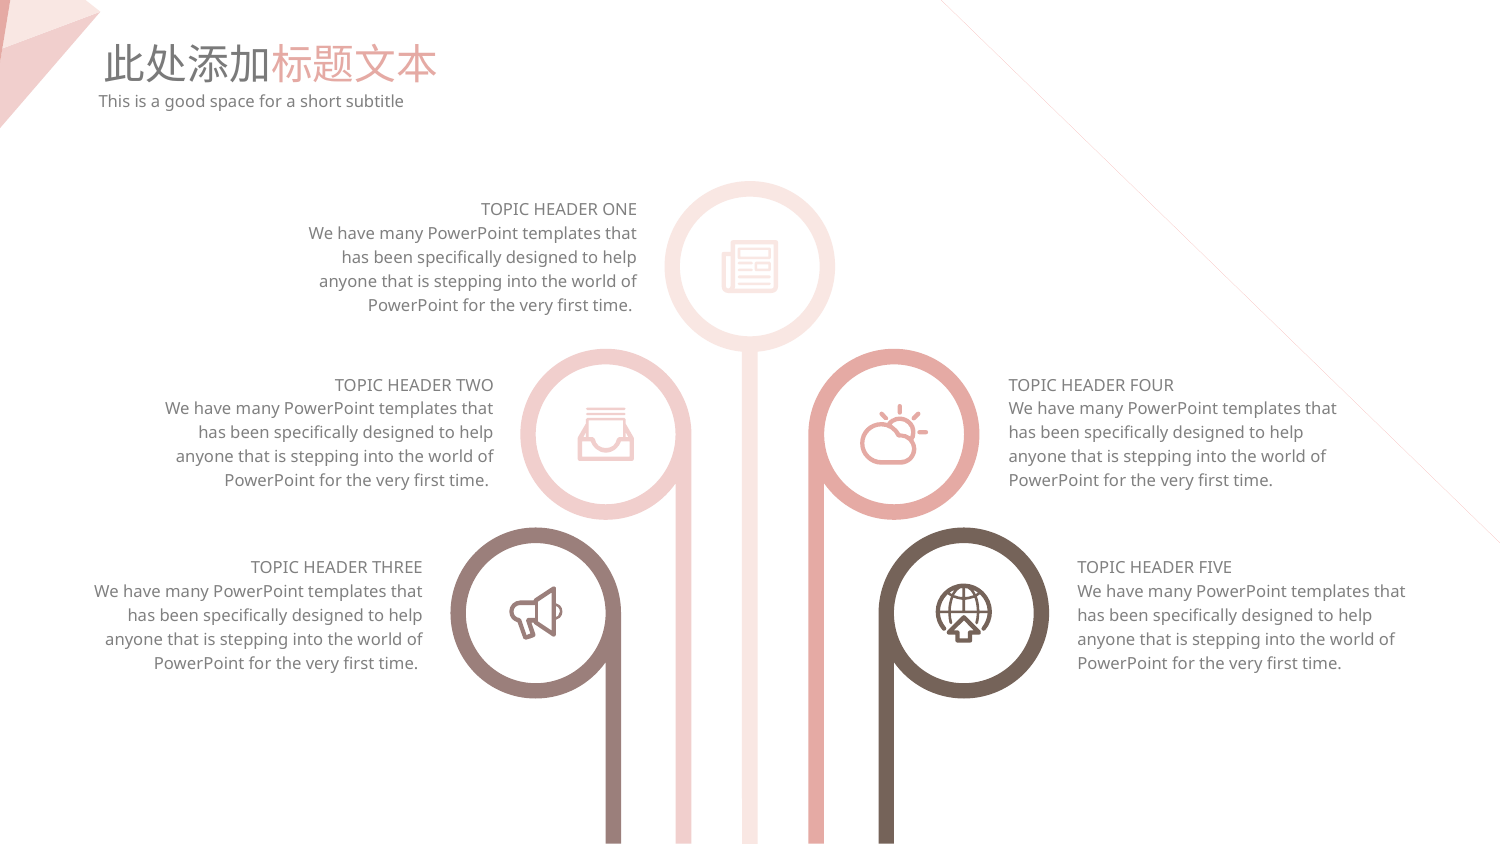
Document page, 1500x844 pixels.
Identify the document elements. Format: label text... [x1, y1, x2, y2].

text_box TOPIC HEADER TWO We have many PowerPoint templates that has been specifically designed to help anyone that is stepping into the world of PowerPoint for the very first time. [163, 370, 494, 491]
text_box [450, 527, 622, 844]
text_box [577, 417, 634, 461]
text_box [585, 407, 626, 411]
text_box [664, 181, 836, 844]
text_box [0, 0, 101, 131]
text_box TOPIC HEADER THREE We have many PowerPoint templates that has been specifically designed to help anyone that is stepping into the world of PowerPoint for the very first time. [92, 553, 424, 673]
text_box [509, 586, 563, 640]
text_box [721, 240, 779, 294]
text_box [585, 412, 626, 416]
text_box [917, 430, 929, 435]
text_box TOPIC HEADER ONE We have many PowerPoint templates that has been specifically designed to help anyone that is stepping into the world of PowerPoint for the very first time. [306, 194, 638, 315]
text_box [935, 583, 992, 643]
text_box [878, 527, 1050, 844]
text_box TOPIC HEADER FOUR We have many PowerPoint templates that has been specifically designed to help anyone that is stepping into the world of PowerPoint for the very first time. [1008, 370, 1339, 491]
text_box 此处添加标题文本 [104, 30, 454, 95]
text_box TOPIC HEADER FIVE We have many PowerPoint templates that has been specifically designed to help anyone that is stepping into the world of PowerPoint for the very first time. [1077, 553, 1408, 673]
text_box [897, 403, 902, 415]
text_box This is a good space for a short subtitle [104, 83, 420, 119]
text_box [520, 348, 692, 844]
text_box [808, 348, 980, 844]
text_box [860, 411, 921, 465]
